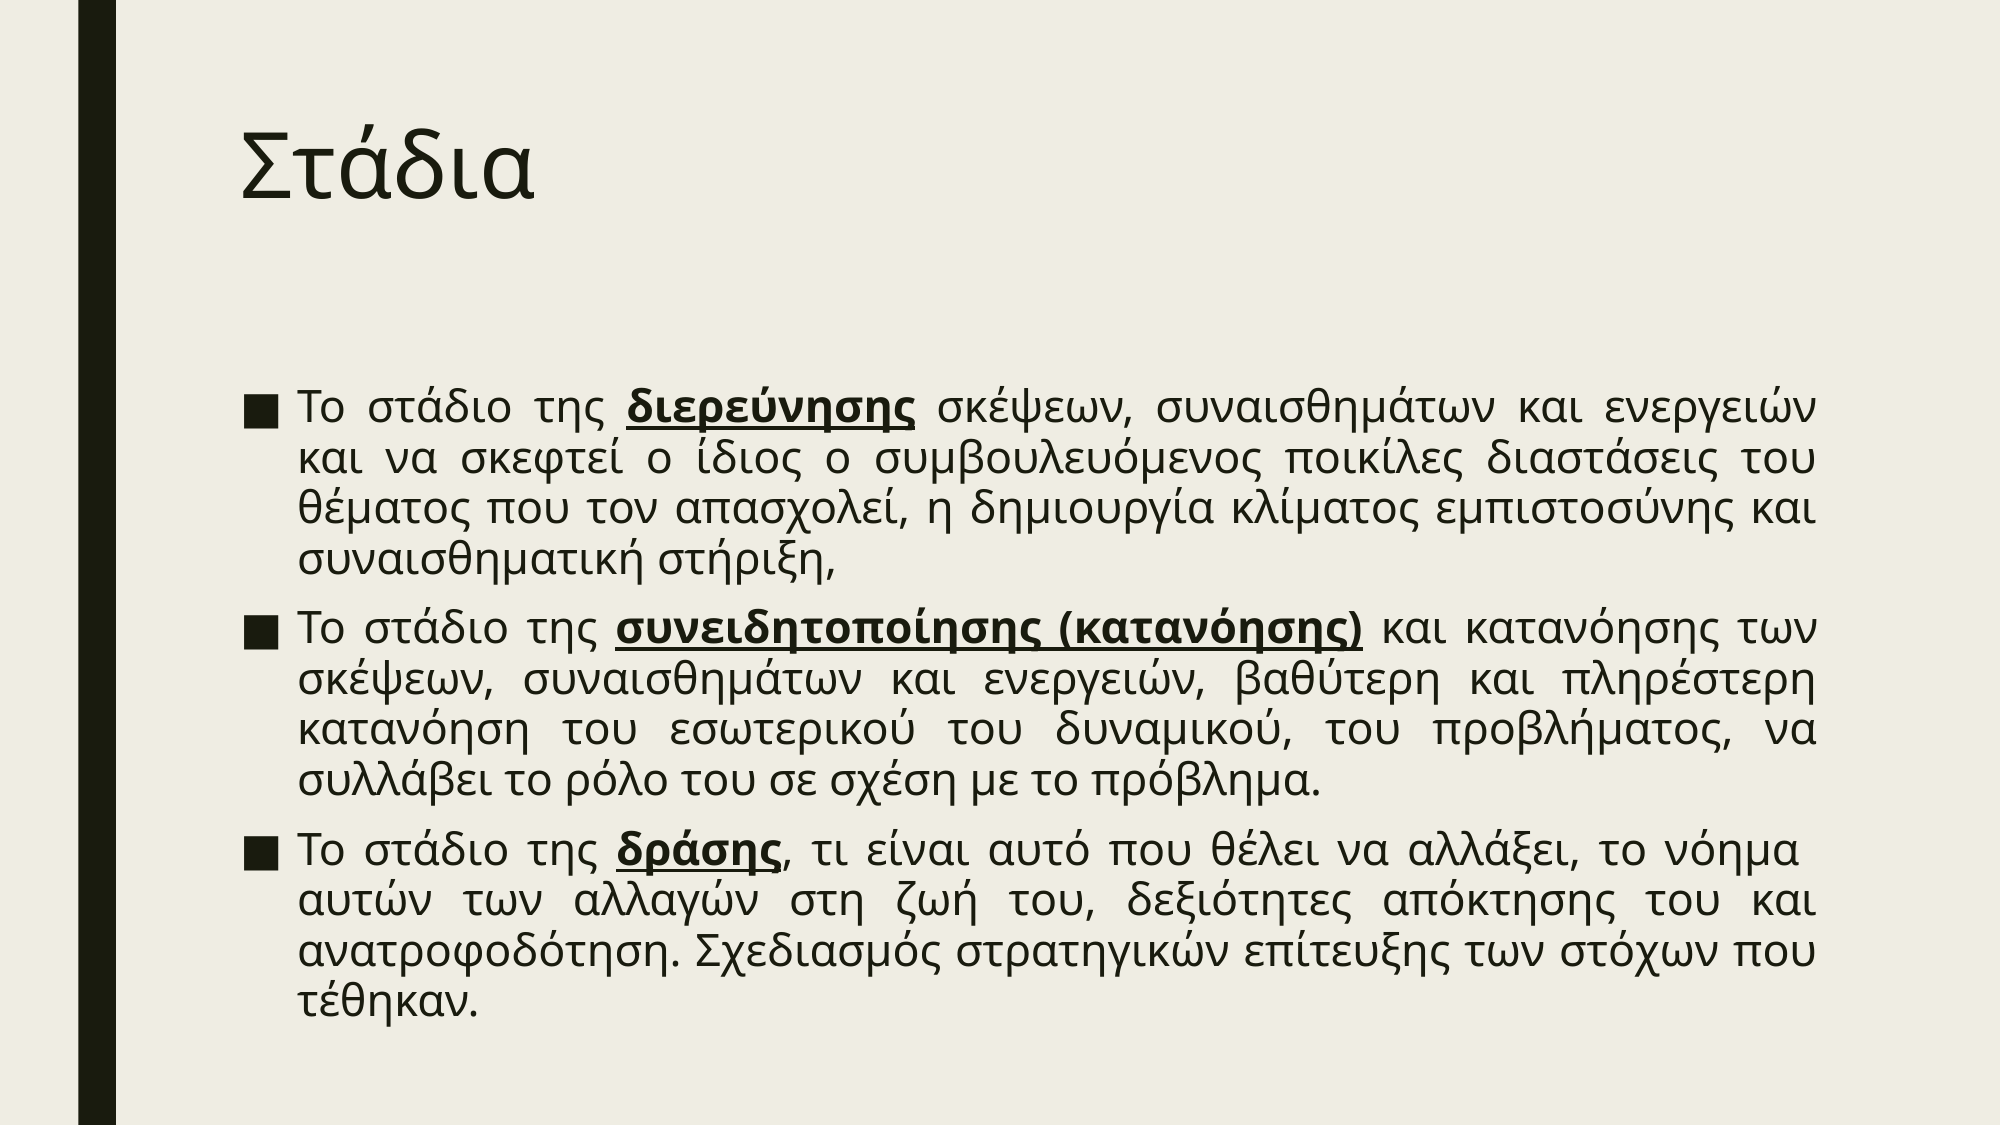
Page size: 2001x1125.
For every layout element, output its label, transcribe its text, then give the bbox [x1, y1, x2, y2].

title Στάδια [225, 112, 1800, 357]
list Το στάδιο της διερεύνησης σκέψεων, συναισθημάτων και ενεργειών και να σκεφτεί ο ίδιος ο συμβουλευόμενος ποικίλες διαστάσεις του θέματος που τον απασχολεί, η δημιουργία κλίματος εμπιστοσύνης και συναισθηματική στήριξη, Το στάδιο της συνειδητοποίησης (κατανόησης) και κατανόησης των σκέψεων, συναισθημάτων και ενεργειών, βαθύτερη και πληρέστερη κατανόηση του εσωτερικού του δυναμικού, του προβλήματος, να συλλάβει το ρόλο του σε σχέση με το πρόβλημα. Το στάδιο της δράσης, τι είναι αυτό που θέλει να αλλάξει, το νόημα αυτών των αλλαγών στη ζωή του, δεξιότητες απόκτησης του και ανατροφοδότηση. Σχεδιασμός στρατηγικών επίτευξης των στόχων που τέθηκαν. [225, 375, 1834, 1040]
